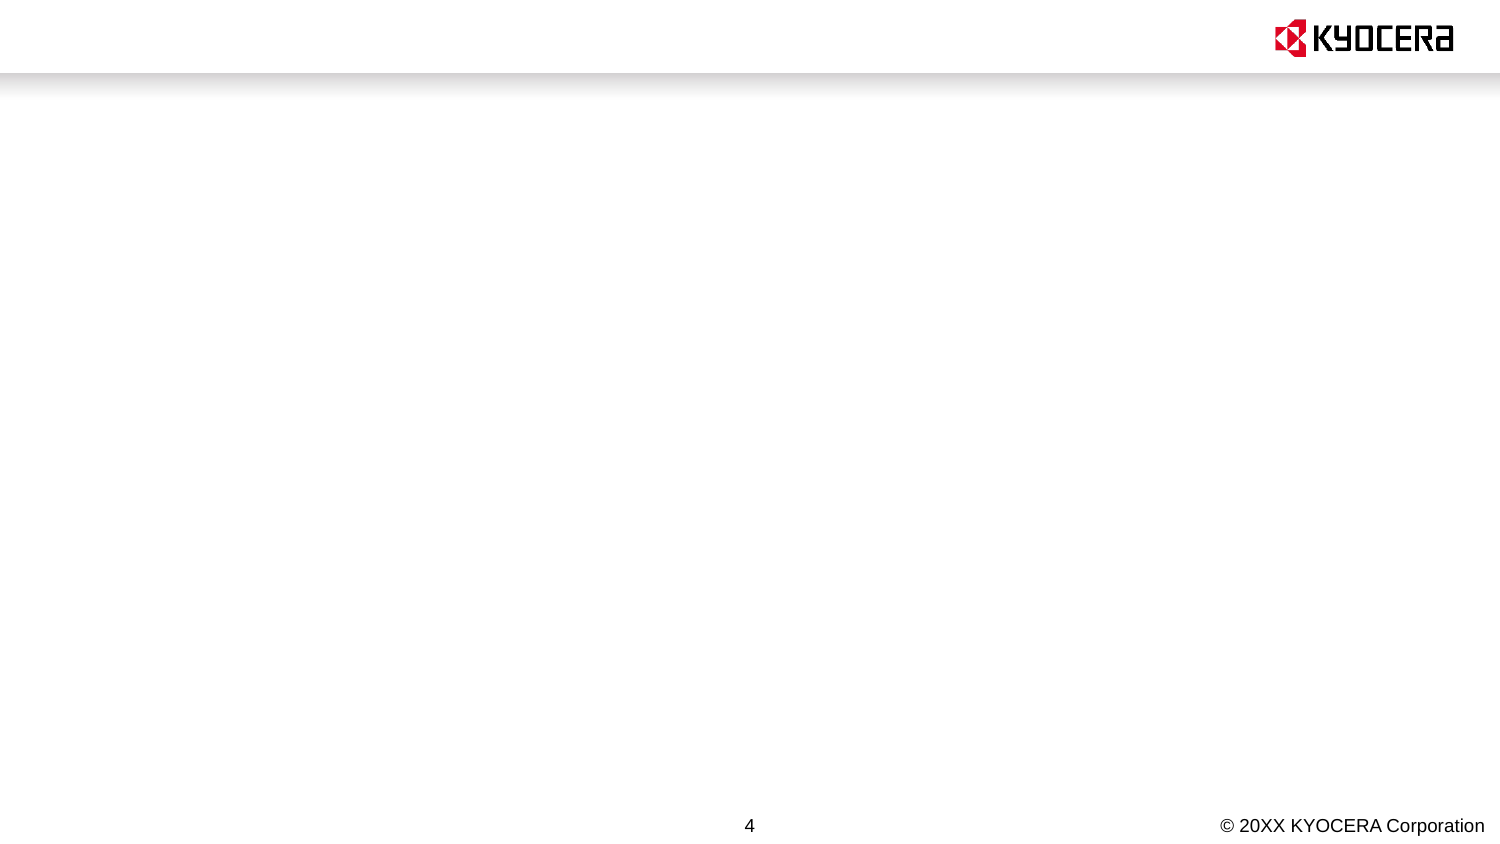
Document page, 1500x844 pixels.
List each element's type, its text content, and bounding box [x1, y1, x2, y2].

footer © 20XX KYOCERA Corporation [1056, 798, 1500, 844]
picture [1257, 6, 1471, 70]
slide_number 4 [685, 798, 815, 844]
picture [0, 73, 1500, 100]
